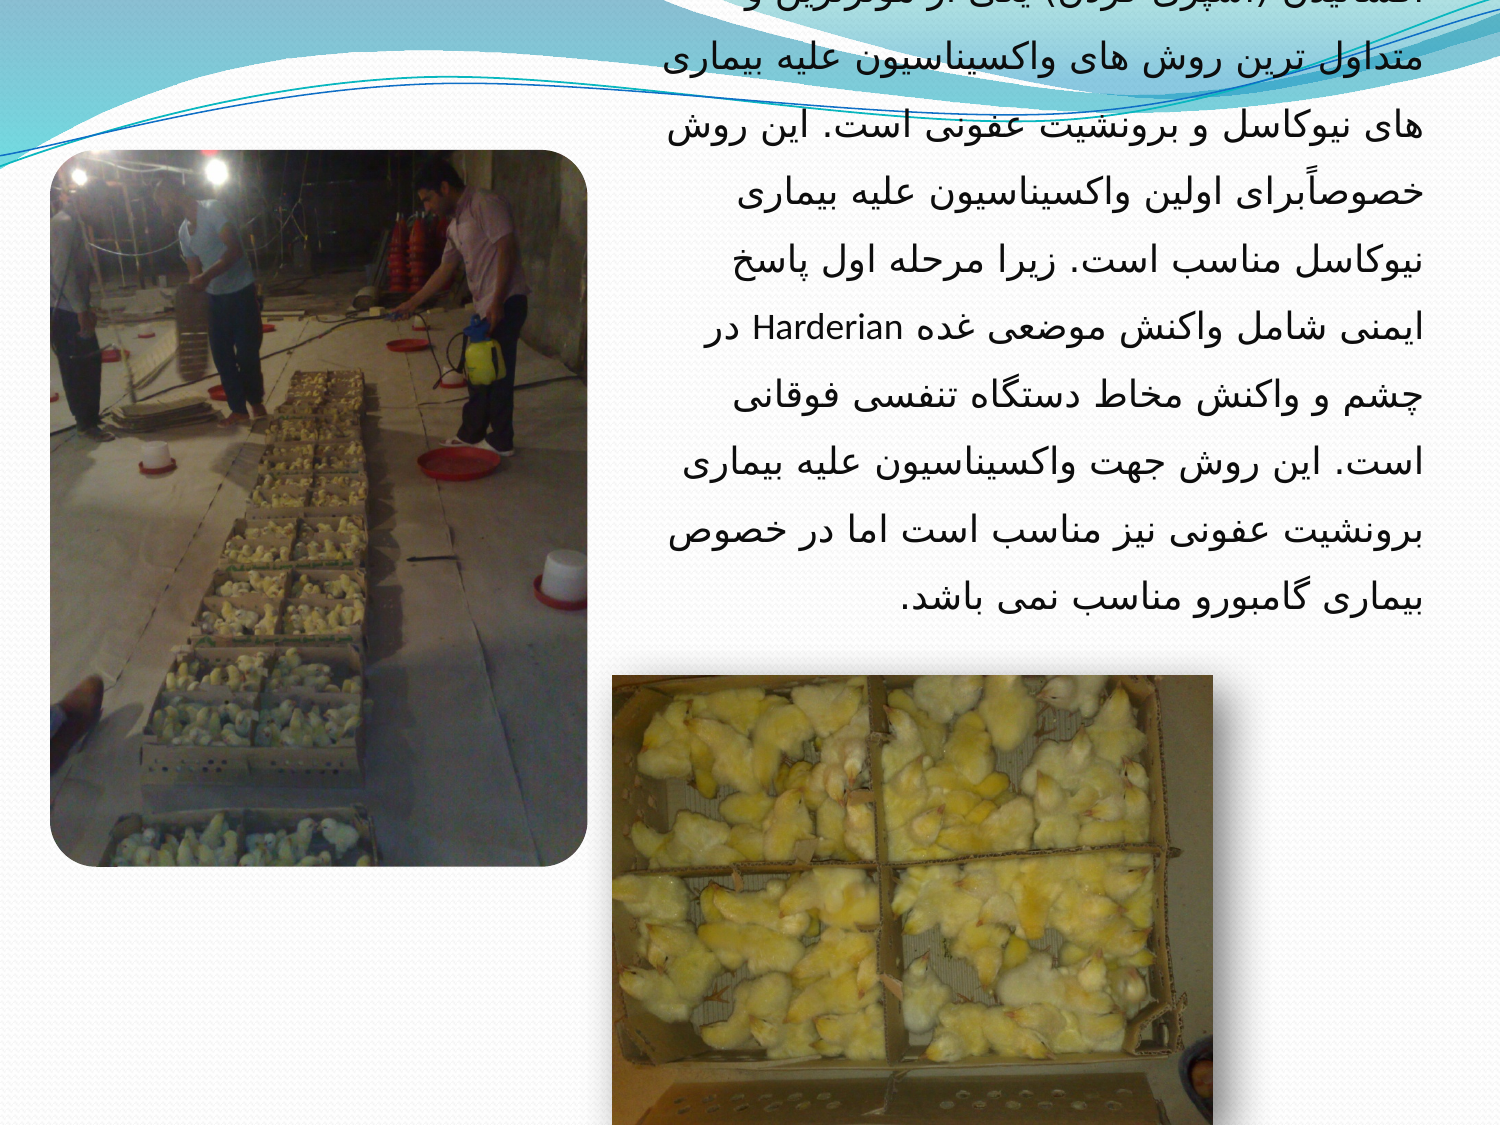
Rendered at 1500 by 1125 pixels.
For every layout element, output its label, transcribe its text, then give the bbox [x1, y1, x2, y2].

text_box افشانیدن (اسپری کردن) یکی از مؤثرترین و متداول ترین روش های واکسیناسیون علیه بیماری های نیوکاسل و برونشیت عفونی است. این روش خصوصاً‌برای اولین واکسیناسیون علیه بیماری نیوکاسل مناسب است. زیرا مرحله اول پاسخ ایمنی شامل واکنش موضعی غده Harderian در چشم و واکنش مخاط دستگاه تنفسی فوقانی است. این روش جهت واکسیناسیون علیه بیماری برونشیت عفونی نیز مناسب است اما در خصوص بیماری گامبورو مناسب نمی باشد. [637, 162, 1425, 663]
picture [49, 149, 588, 867]
picture [612, 674, 1213, 1125]
